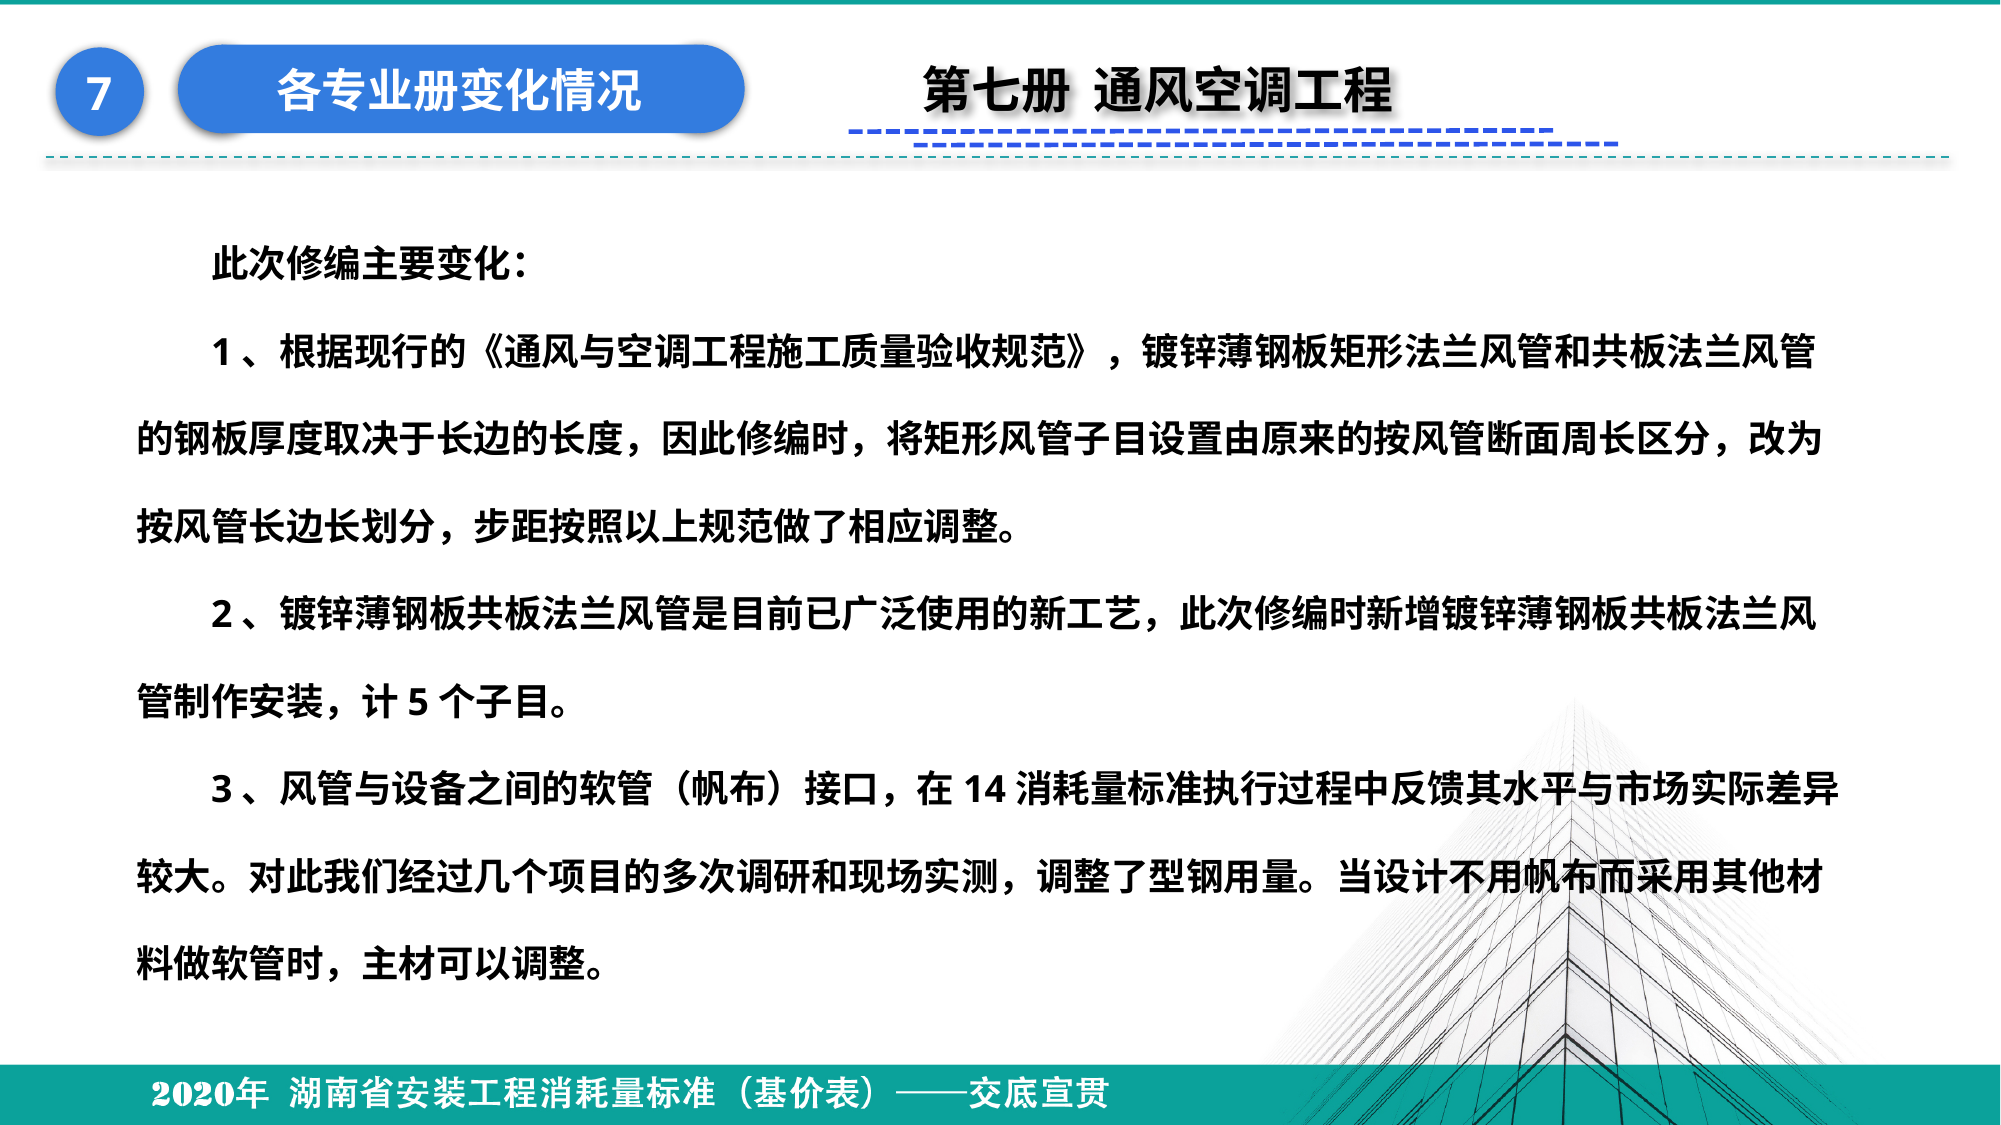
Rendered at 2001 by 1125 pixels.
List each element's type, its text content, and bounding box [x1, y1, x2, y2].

picture [0, 0, 2001, 1125]
slide_number [1918, 0, 2000, 52]
text_box 此次修编主要变化： 1、根据现行的《通风与空调工程施工质量验收规范》，镀锌薄钢板矩形法兰风管和共板法兰风管的钢板厚度取决于长边的长度，因此修编时，将矩形风管子目设置由原来的按风管断面周长区分，改为按风管长边长划分，步距按照以上规范做了相应调整。 2、镀锌薄钢板共板法兰风管是目前已广泛使用的新工艺，此次修编时新增镀锌薄钢板共板法兰风管制作安装，计5个子目。 3、风管与设备之间的软管（帆布）接口，在14消耗量标准执行过程中反馈其水平与市场实际差异较大。对此我们经过几个项目的多次调研和现场实测，调整了型钢用量。当设计不用帆布而采用其他材料做软管时，主材可以调整。 [121, 190, 1864, 993]
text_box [45, 44, 1955, 158]
